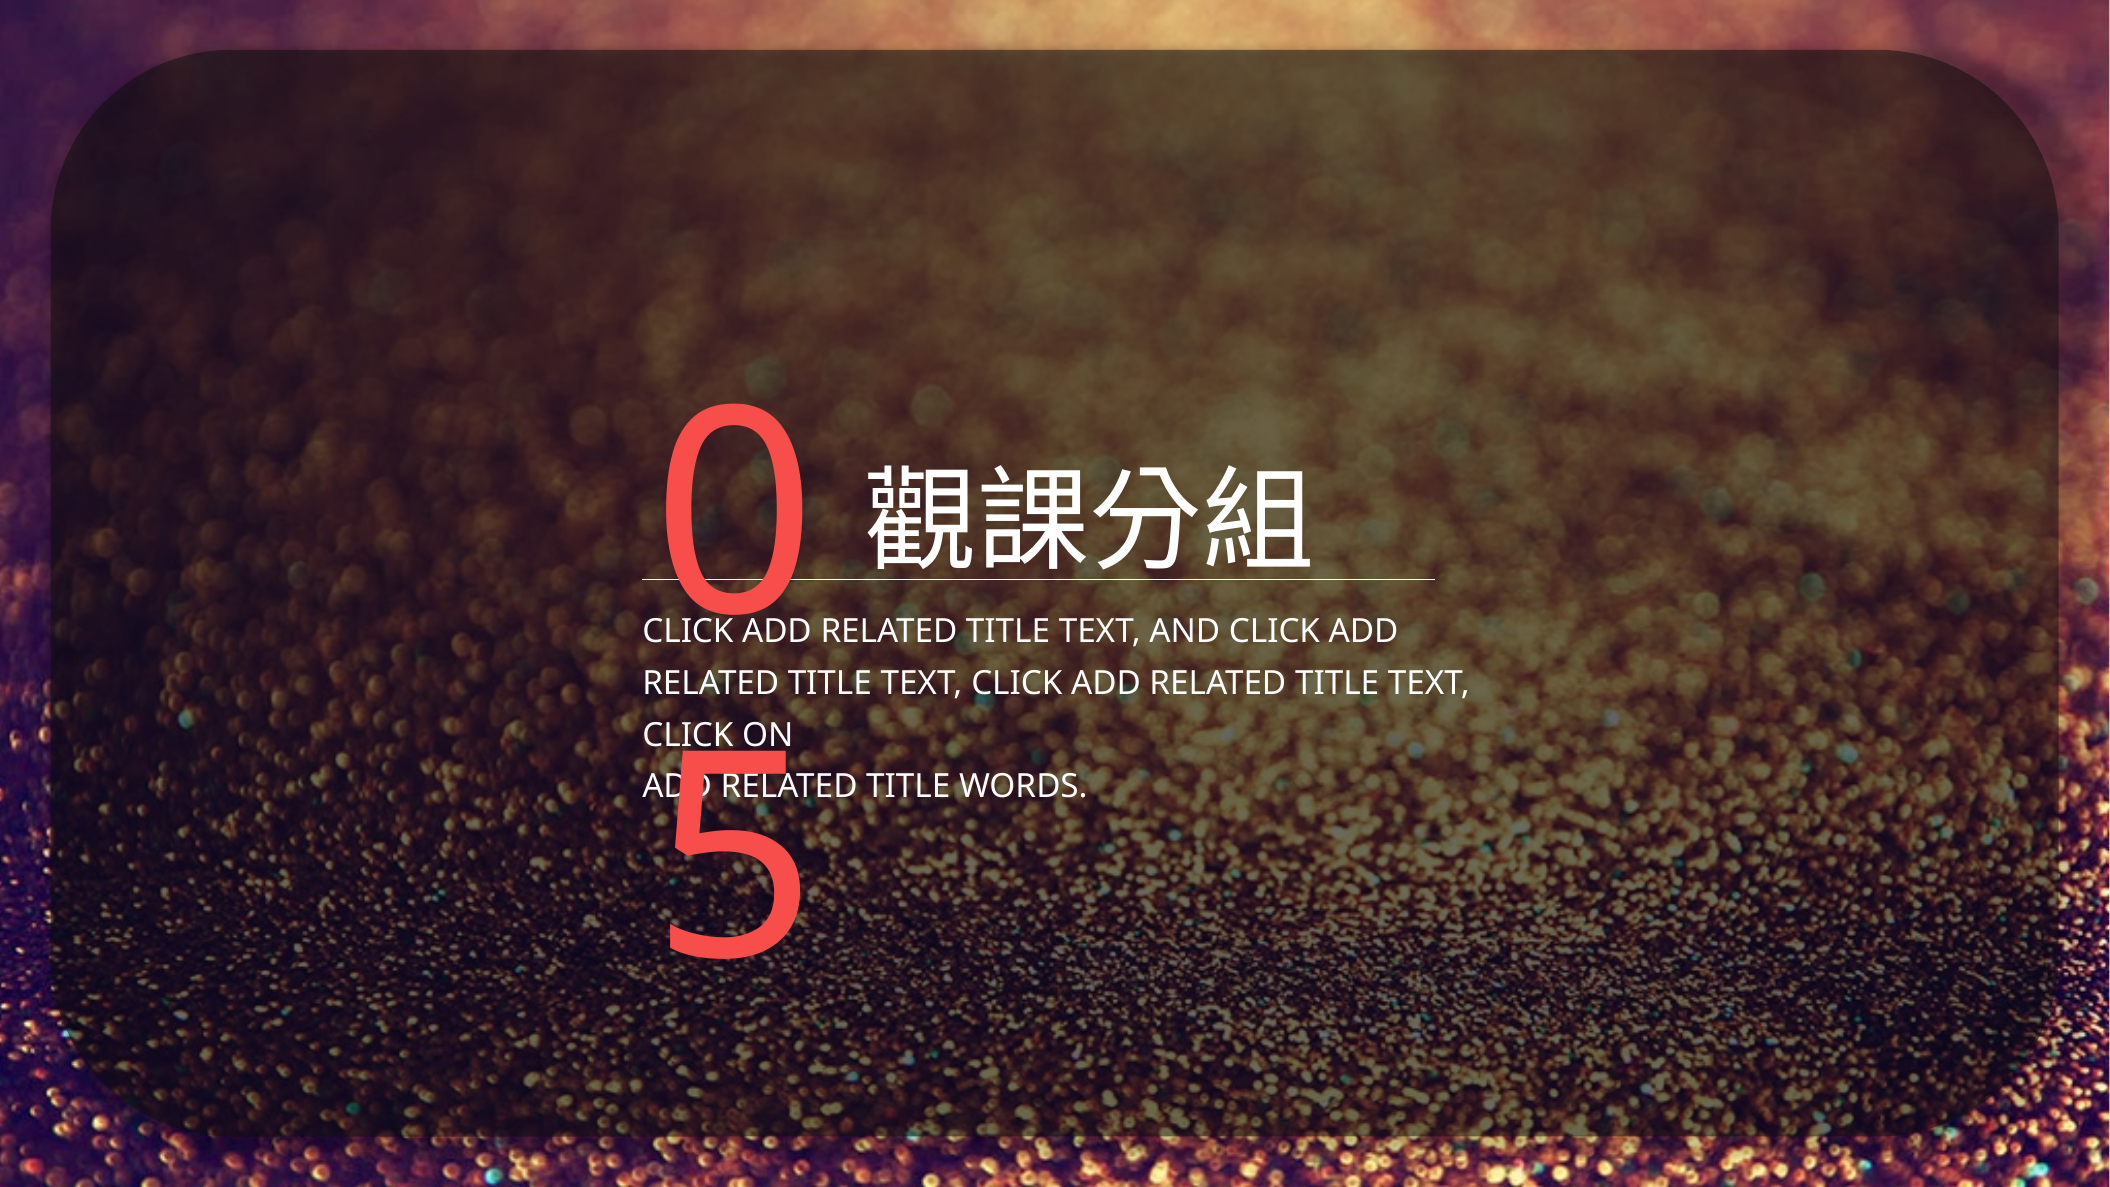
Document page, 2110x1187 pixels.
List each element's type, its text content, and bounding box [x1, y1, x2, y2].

text_box 觀課分組 [941, 400, 1526, 591]
text_box 05 [637, 317, 941, 1022]
text_box CLICK ADD RELATED TITLE TEXT, AND CLICK ADD RELATED TITLE TEXT, CLICK ADD RELATED TITLE TEXT, CLICK ON ADD RELATED TITLE WORDS. [941, 597, 1502, 805]
picture [0, 0, 2110, 1187]
